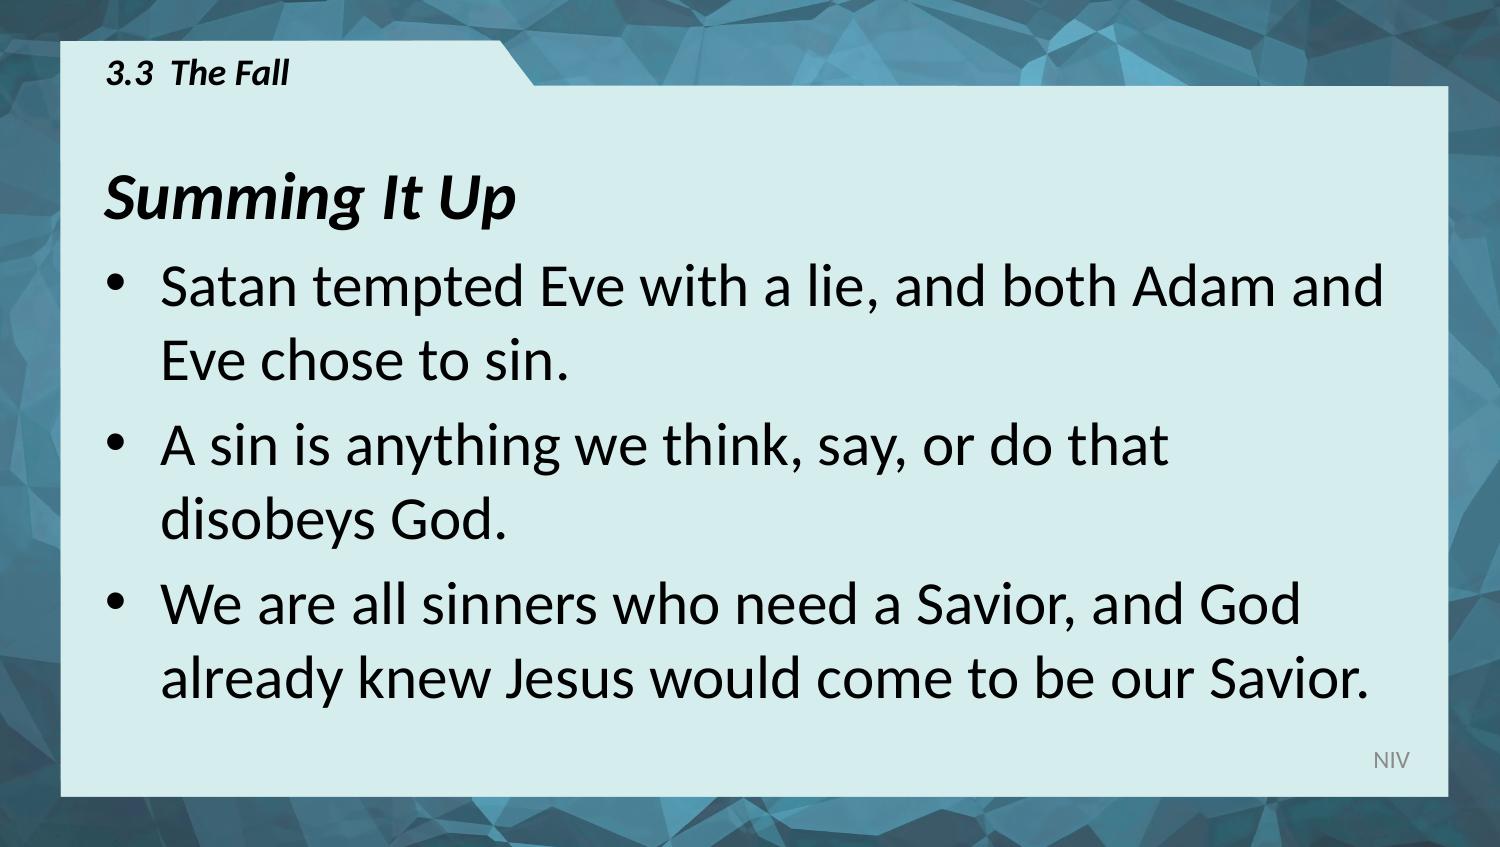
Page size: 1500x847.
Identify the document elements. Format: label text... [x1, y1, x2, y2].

picture [0, 0, 1500, 847]
title 3.3 The Fall [89, 33, 1420, 108]
list Summing It Up Satan tempted Eve with a lie, and both Adam and Eve chose to sin. A sin is anything we think, say, or do that disobeys God. We are all sinners who need a Savior, and God already knew Jesus would come to be our Savior. [89, 141, 1403, 722]
footer NIV [950, 736, 1425, 782]
